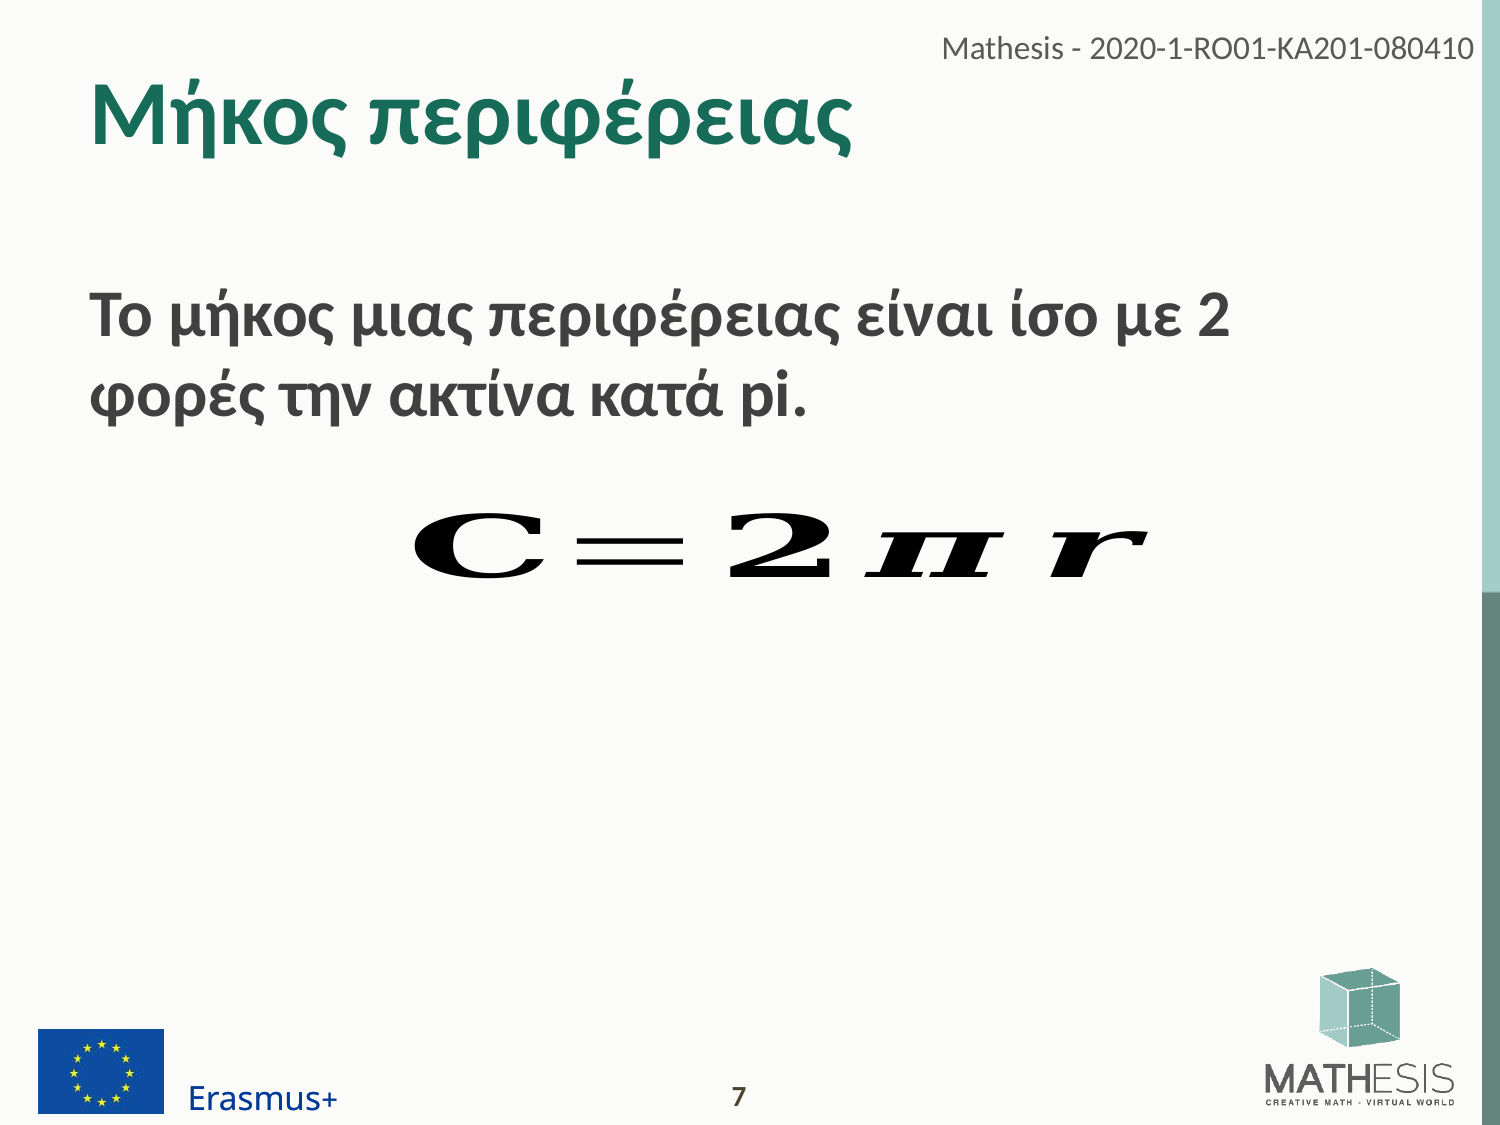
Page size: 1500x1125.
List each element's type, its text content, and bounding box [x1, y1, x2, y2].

picture [38, 1029, 164, 1114]
list Το μήκος μιας περιφέρειας είναι ίσο με 2 φορές την ακτίνα κατά pi. [75, 262, 1425, 1005]
title Μήκος περιφέρειας [75, 45, 1425, 233]
